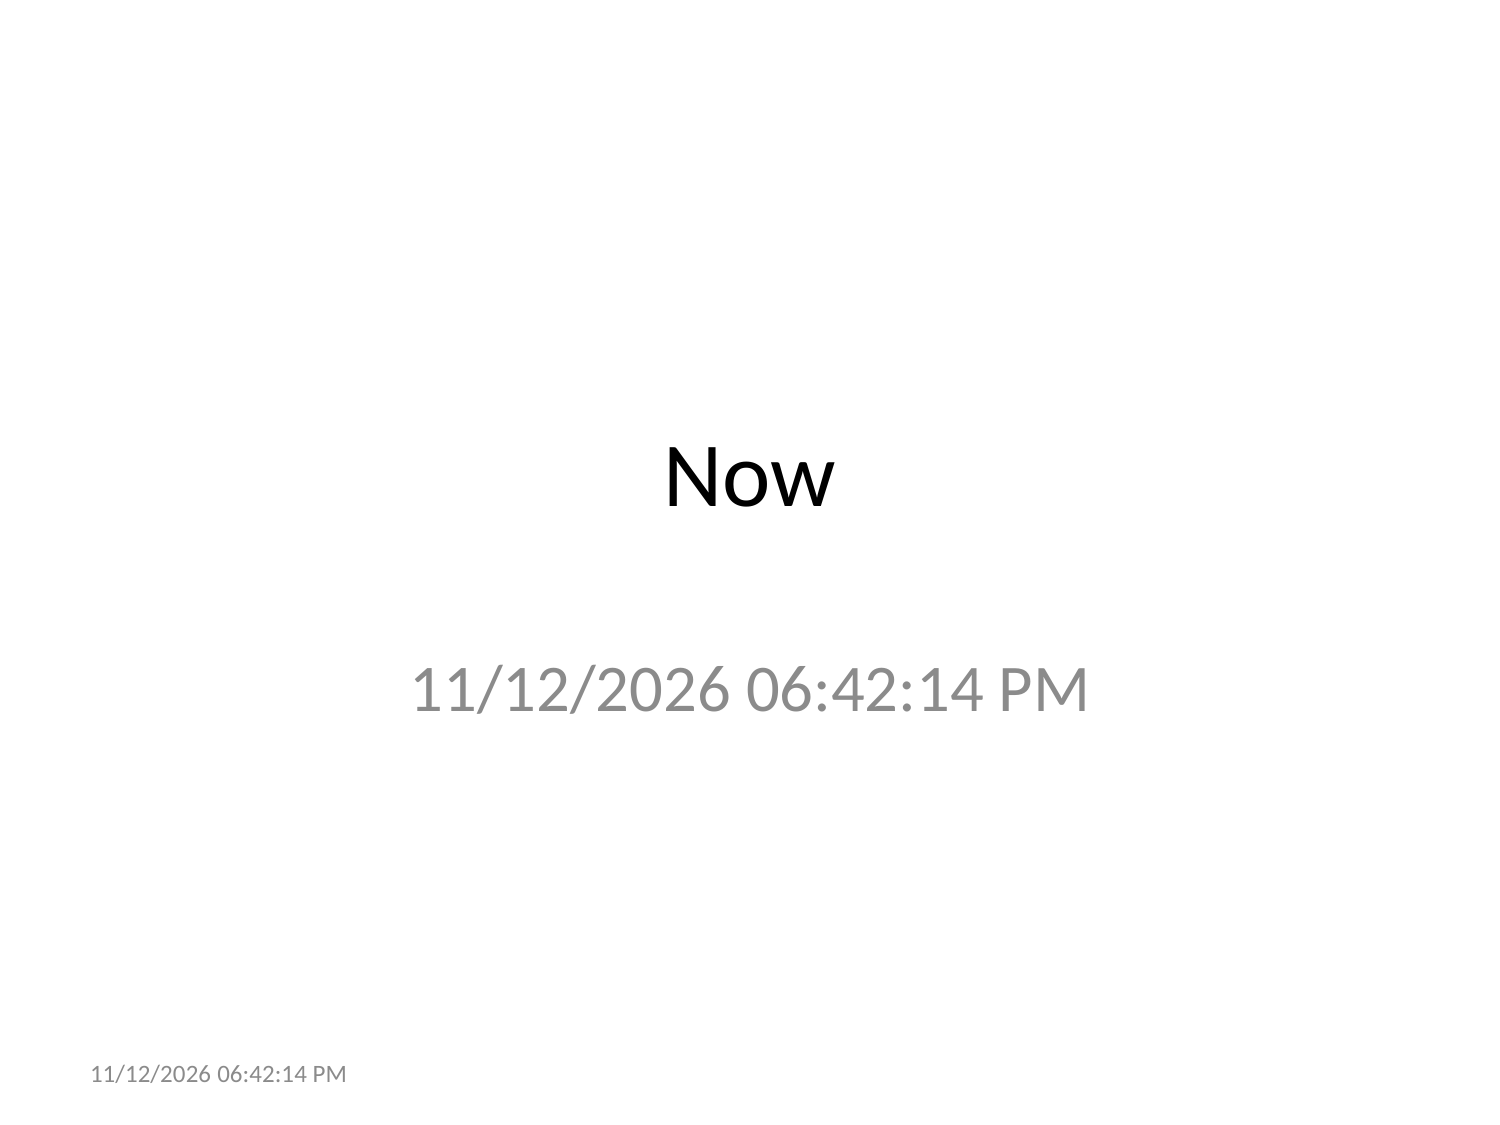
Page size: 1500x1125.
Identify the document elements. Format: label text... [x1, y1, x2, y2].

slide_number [75, 1042, 425, 1103]
title Now [112, 349, 1388, 591]
subtitle 2011-12-19 10:20:04 AM [225, 637, 1275, 925]
